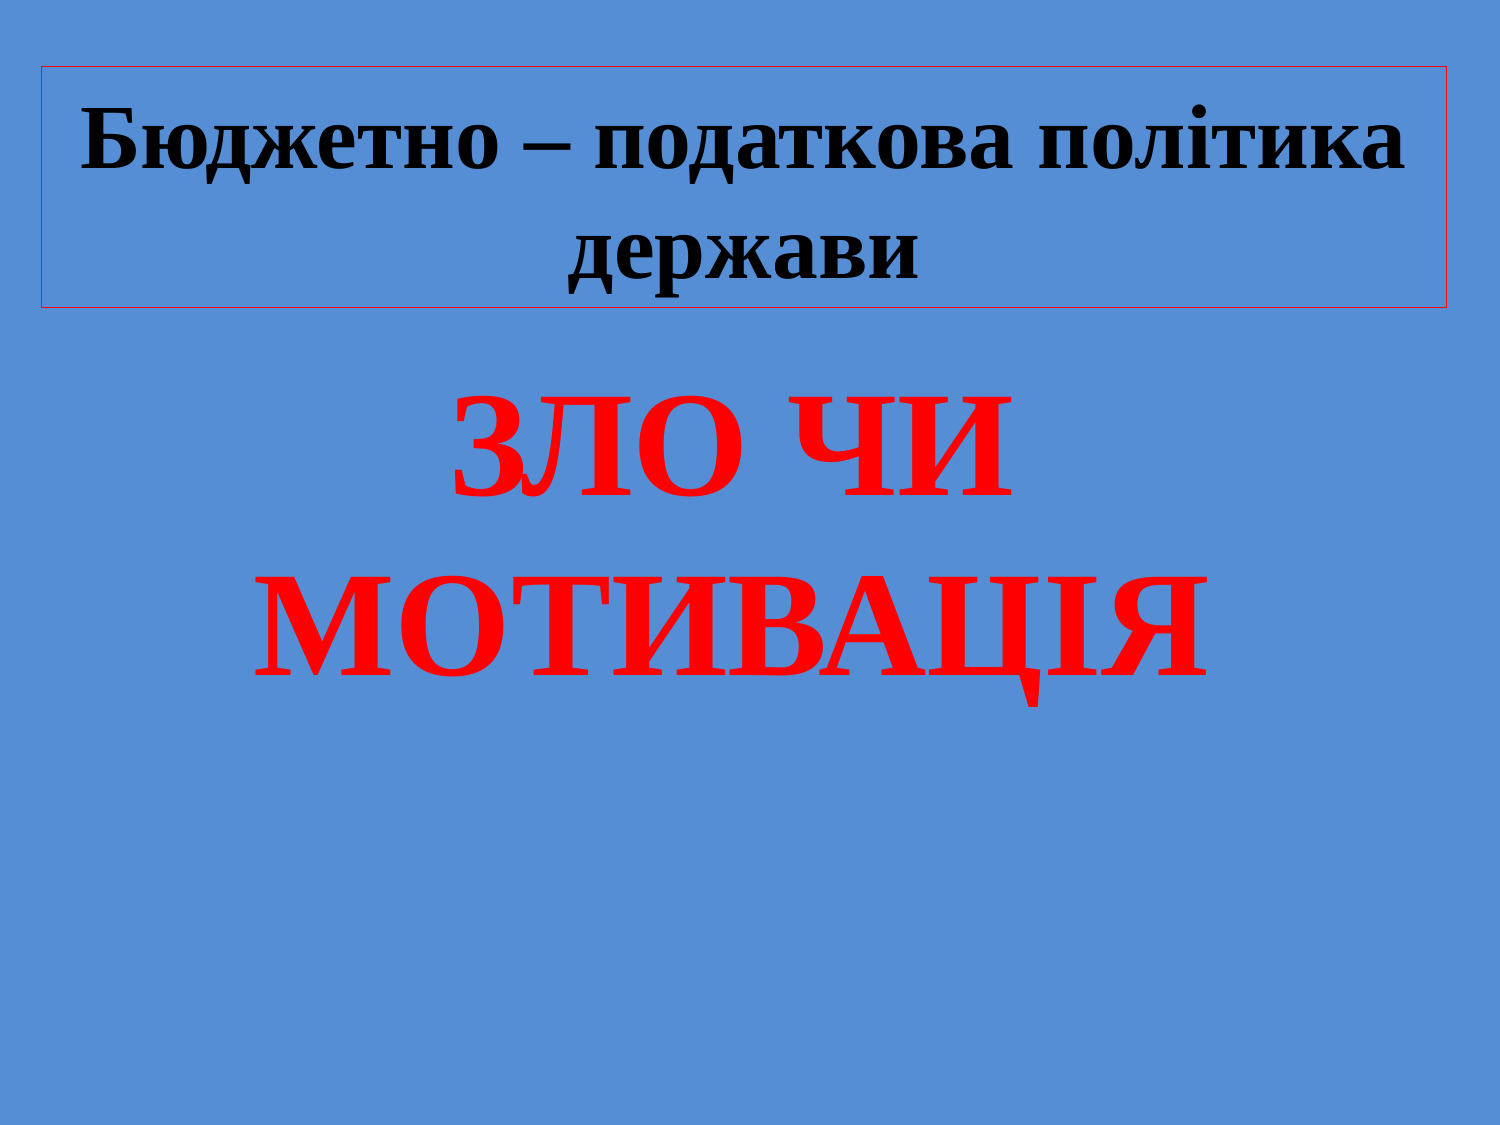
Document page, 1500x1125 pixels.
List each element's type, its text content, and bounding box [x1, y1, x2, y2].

title Бюджетно – податкова політика держави [41, 66, 1447, 308]
subtitle ЗЛО ЧИ МОТИВАЦІЯ [206, 338, 1257, 728]
